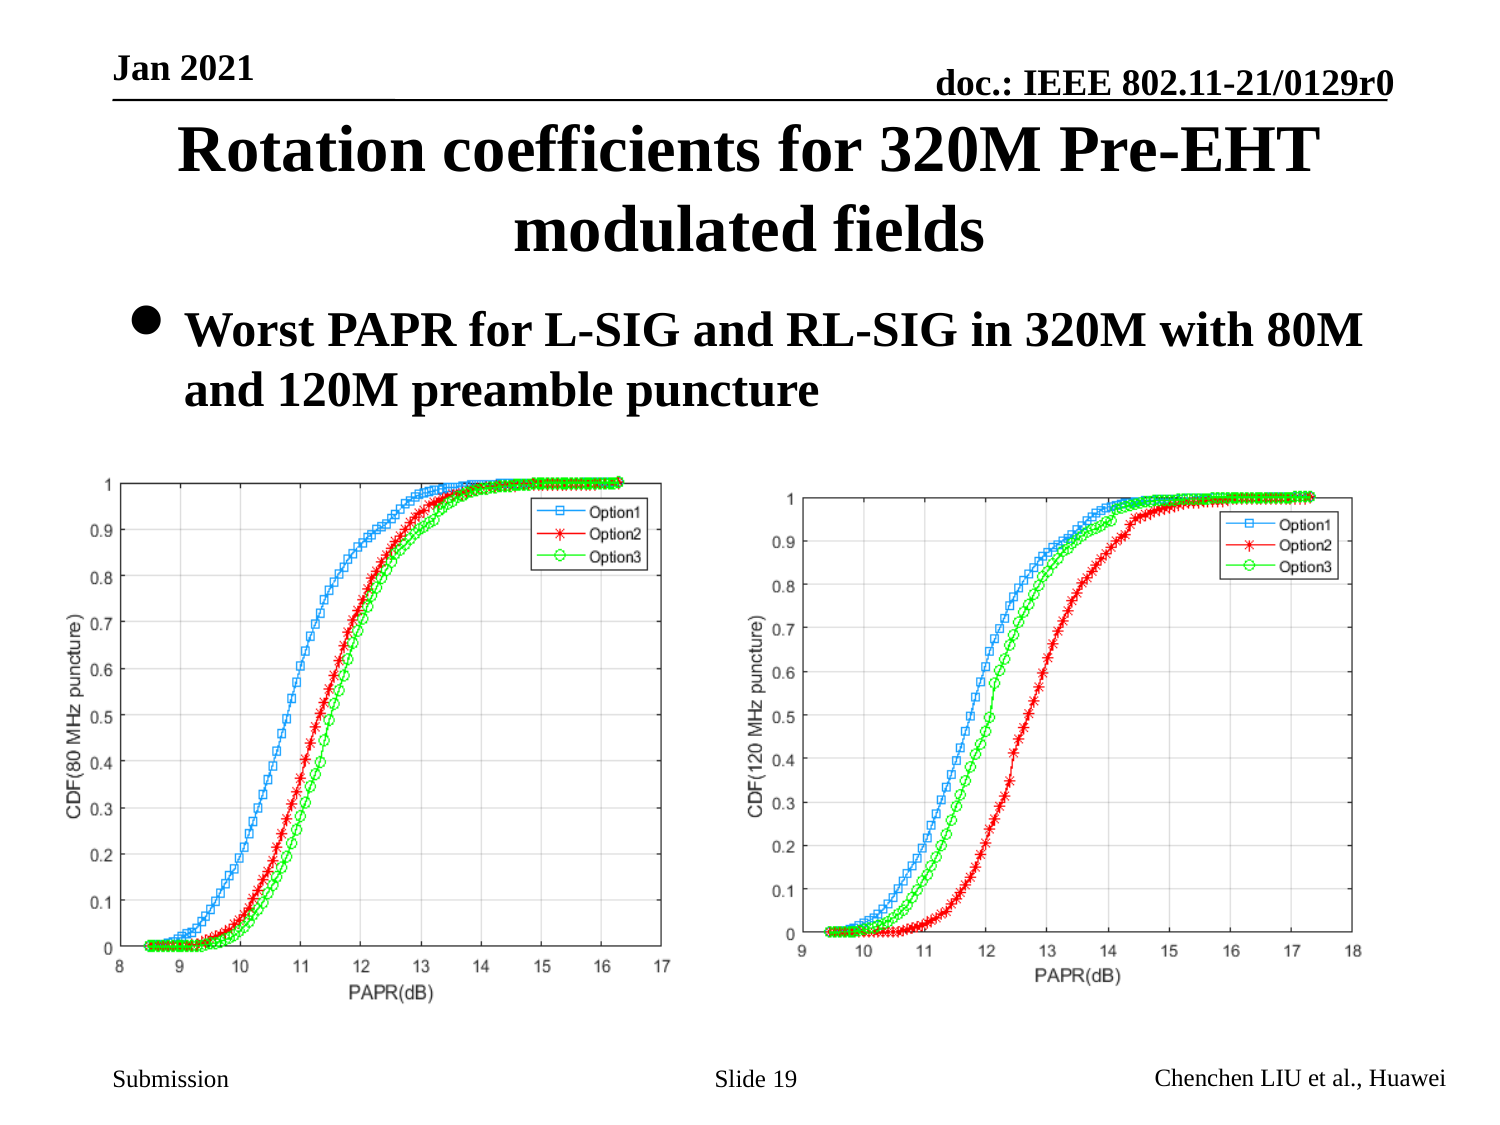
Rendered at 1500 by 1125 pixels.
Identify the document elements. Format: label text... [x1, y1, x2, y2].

title Rotation coefficients for 320M Pre-EHT modulated fields [112, 136, 1388, 289]
slide_number Slide 19 [712, 1061, 800, 1123]
picture [29, 441, 1420, 1009]
list Worst PAPR for L-SIG and RL-SIG in 320M with 80M and 120M preamble puncture [112, 289, 1388, 457]
